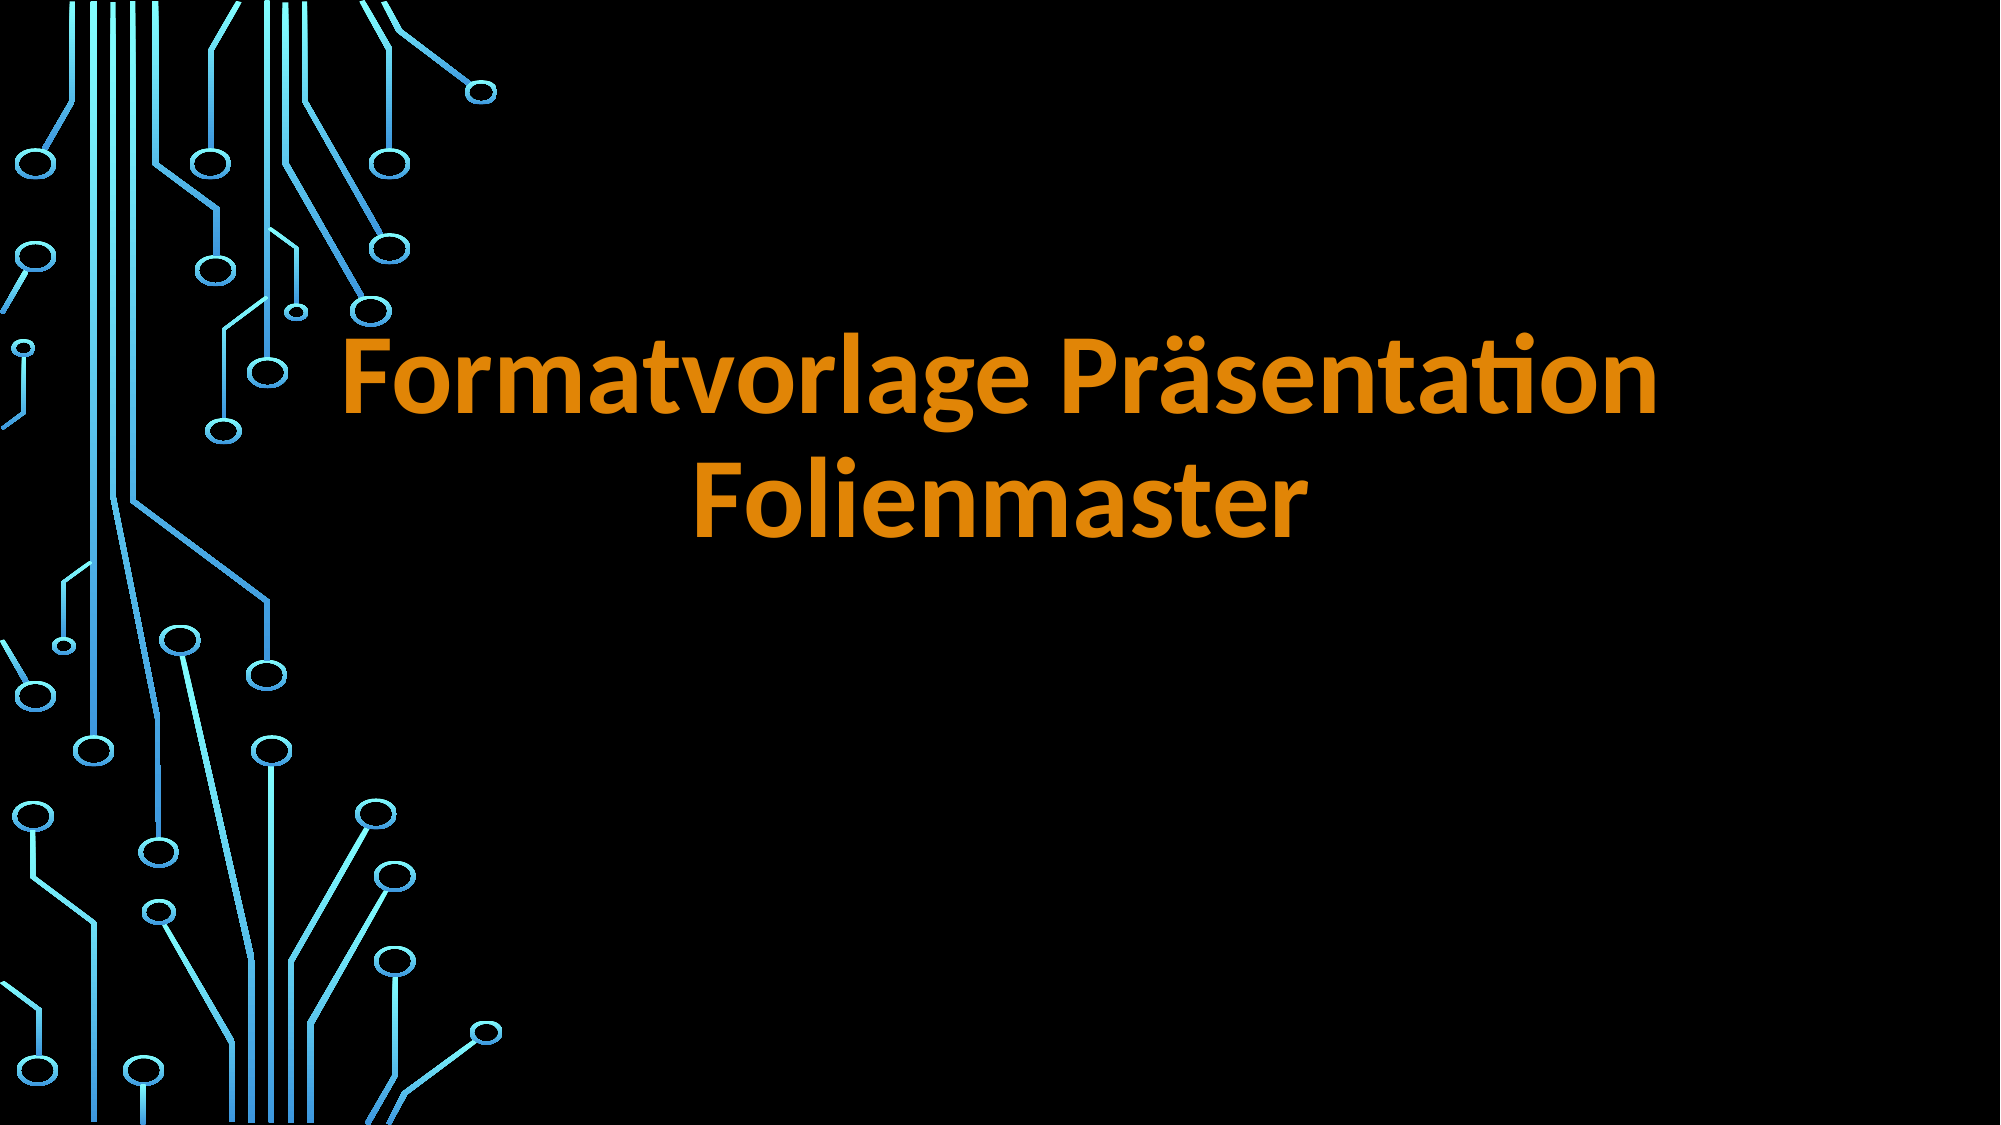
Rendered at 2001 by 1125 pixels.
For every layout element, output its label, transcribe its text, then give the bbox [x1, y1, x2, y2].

title Formatvorlage Präsentation Folienmaster [280, 178, 1723, 571]
